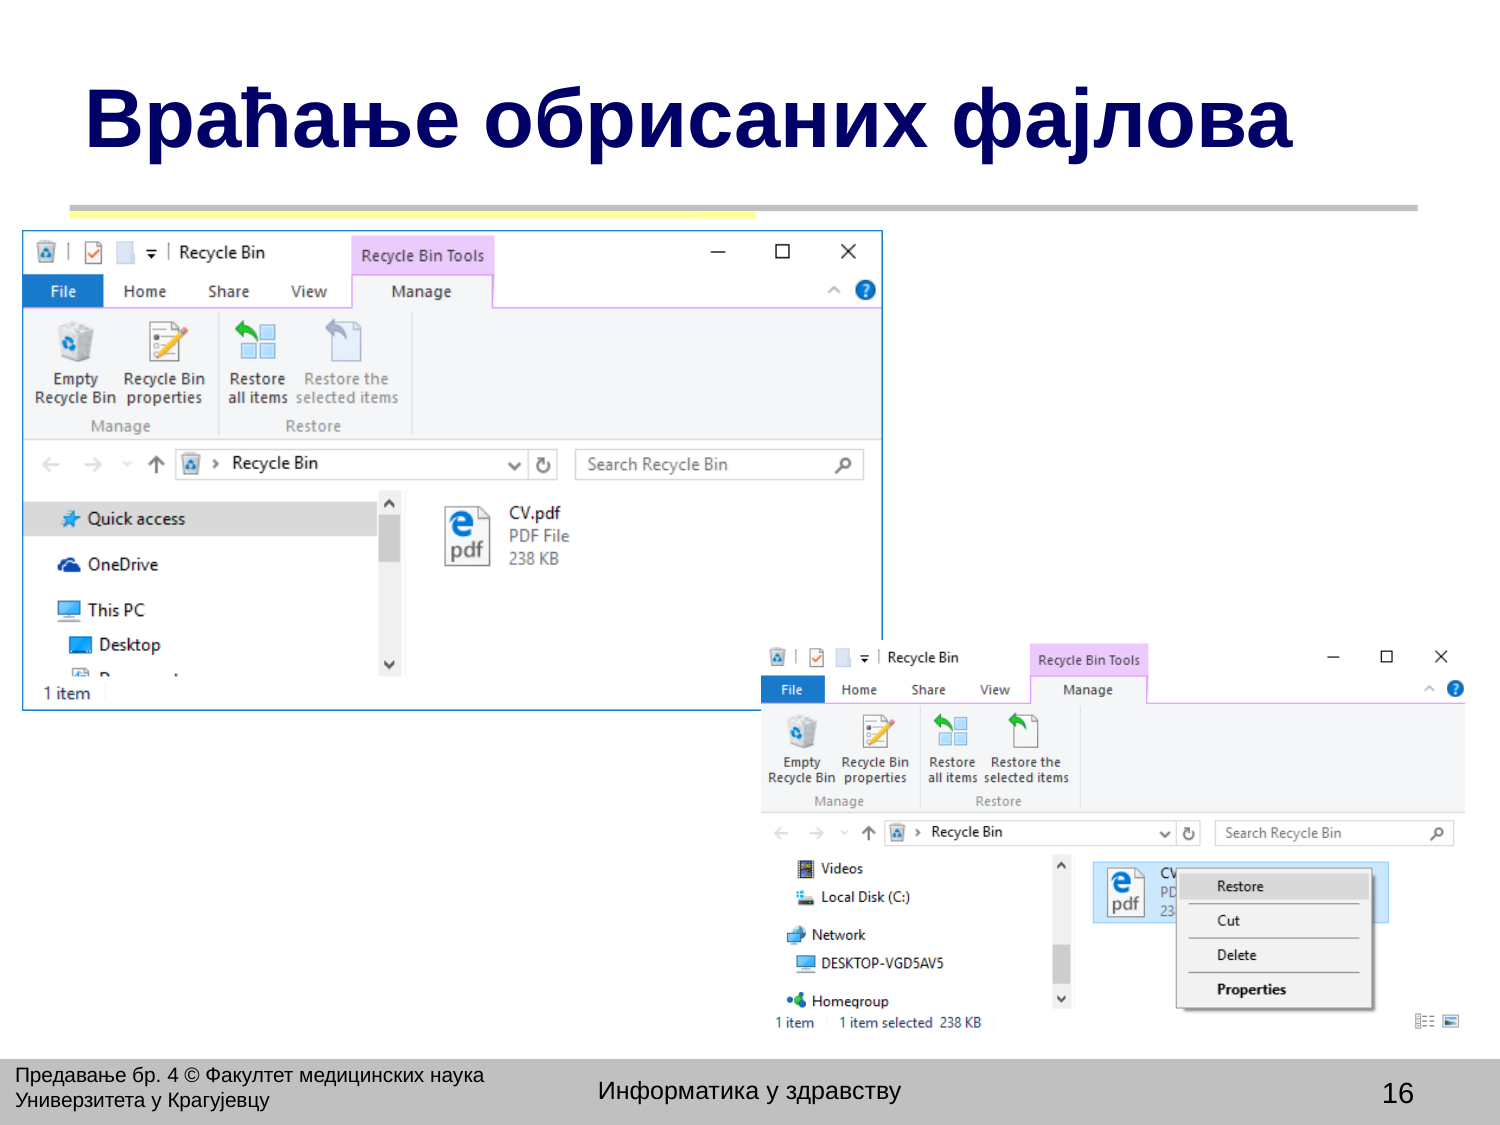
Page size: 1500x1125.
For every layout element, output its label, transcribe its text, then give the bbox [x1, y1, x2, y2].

picture [760, 639, 1465, 1036]
footer Информатика у здравству [512, 1066, 988, 1125]
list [21, 230, 883, 711]
slide_number 16 [1079, 1066, 1430, 1125]
slide_number Предавање бр. 4 © Факултет медицинских наука Универзитета у Крагујевцу [0, 1053, 617, 1108]
title Враћање обрисаних фајлова [69, 19, 1426, 208]
